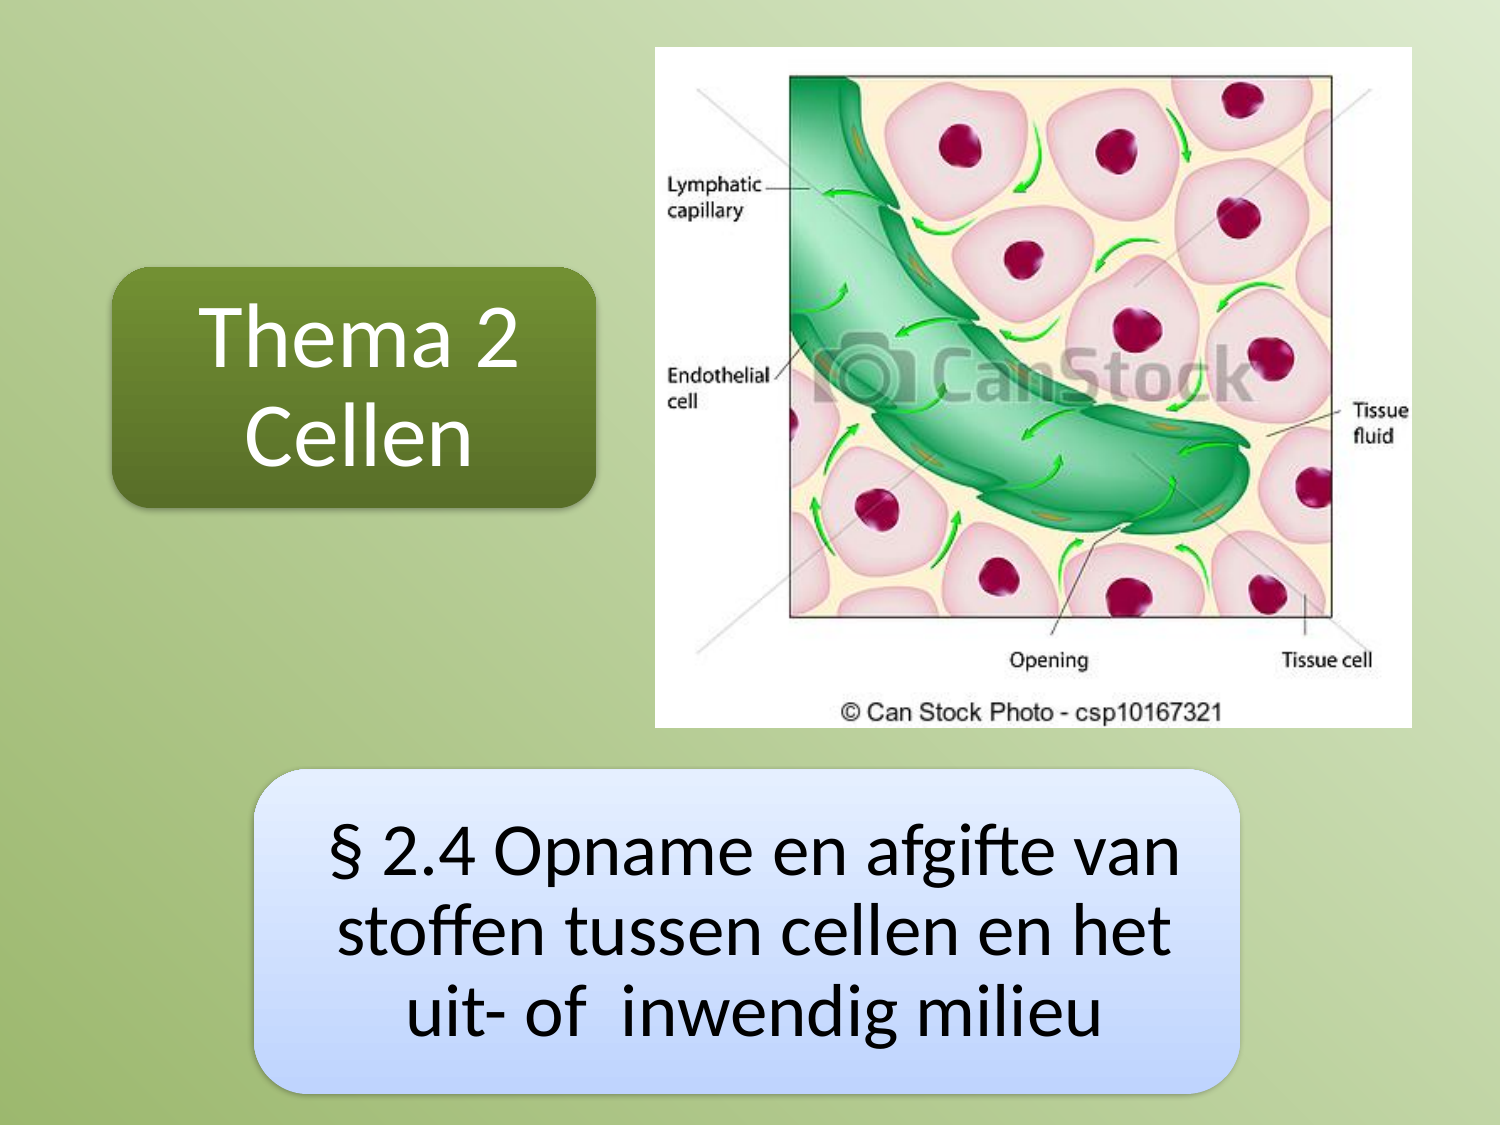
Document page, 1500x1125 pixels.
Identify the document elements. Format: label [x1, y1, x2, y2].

picture [655, 47, 1412, 728]
text_box [111, 266, 597, 646]
text_box [253, 763, 1241, 1095]
